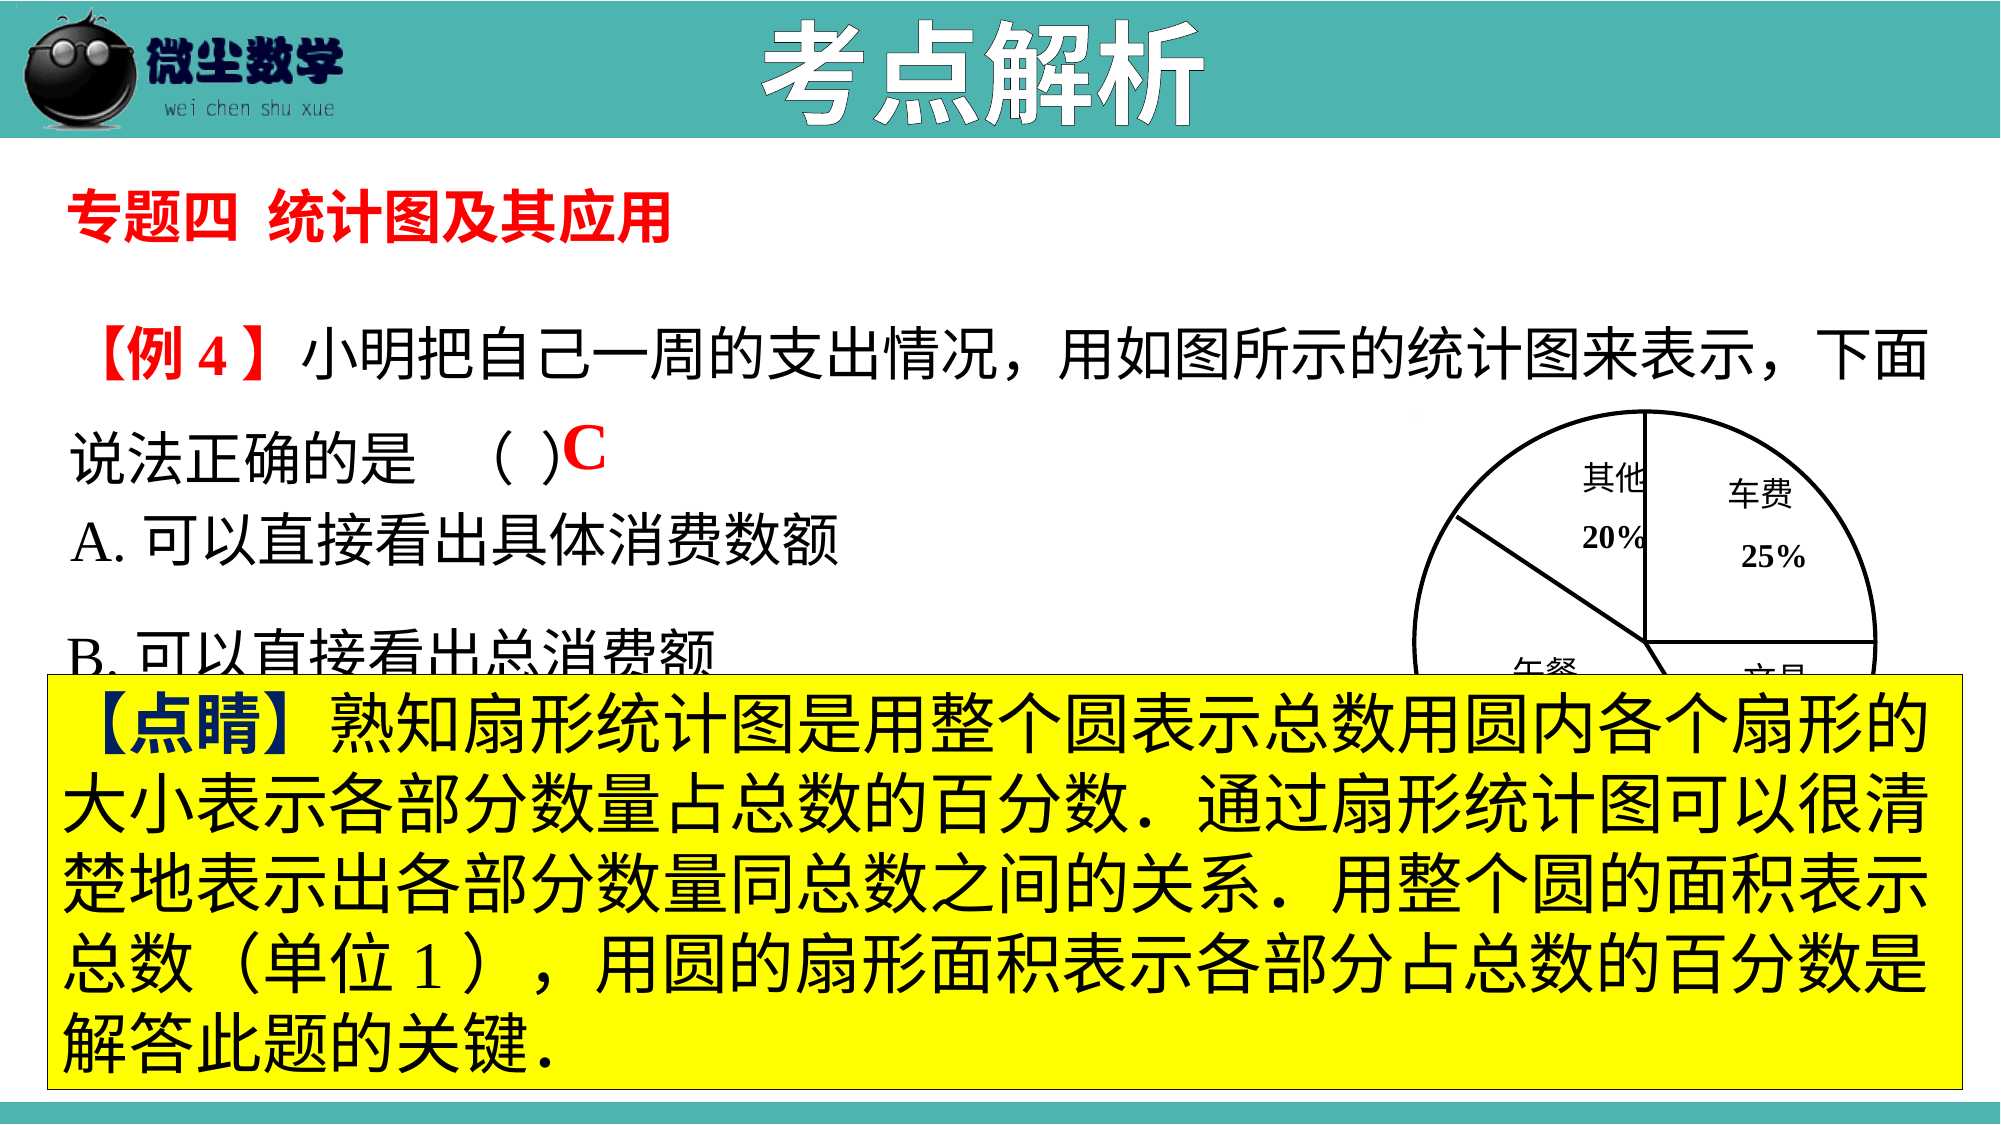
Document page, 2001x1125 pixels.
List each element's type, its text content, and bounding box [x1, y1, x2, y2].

text_box A.可以直接看出具体消费数额 [55, 495, 855, 581]
text_box 【点睛】熟知扇形统计图是用整个圆表示总数用圆内各个扇形的大小表示各部分数量占总数的百分数．通过扇形统计图可以很清楚地表示出各部分数量同总数之间的关系．用整个圆的面积表示总数（单位1），用圆的扇形面积表示各部分占总数的百分数是解答此题的关键． [47, 674, 1963, 1090]
picture [0, 1, 2001, 1124]
text_box 考点解析 [742, 0, 1223, 146]
text_box 专题四 统计图及其应用 [51, 172, 690, 258]
text_box 【例4】小明把自己一周的支出情况，用如图所示的统计图来表示，下面说法正确的是 （ ） [53, 274, 1969, 500]
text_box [1414, 411, 1876, 873]
text_box B.可以直接看出总消费额 [52, 612, 732, 674]
